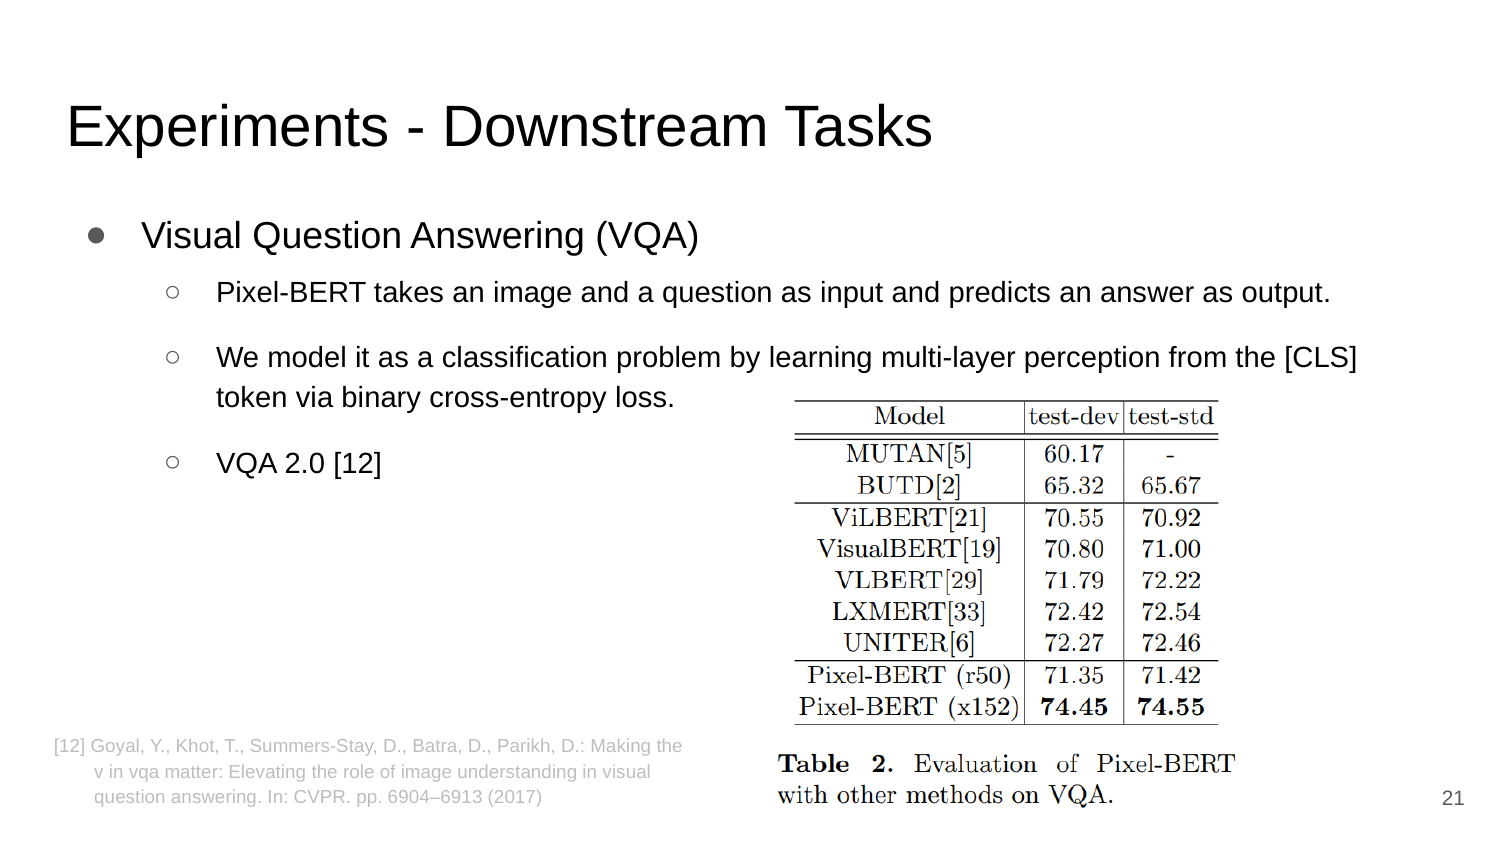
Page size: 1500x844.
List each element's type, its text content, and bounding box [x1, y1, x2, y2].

text_box [12] Goyal, Y., Khot, T., Summers-Stay, D., Batra, D., Parikh, D.: Making the v in vqa matter: Elevating the role of image understanding in visual question answering. In: CVPR. pp. 6904–6913 (2017) [20, 715, 699, 809]
title Experiments - Downstream Tasks [51, 72, 1449, 167]
list Visual Question Answering (VQA) Pixel-BERT takes an image and a question as input and predicts an answer as output. We model it as a classification problem by learning multi-layer perception from the [CLS] token via binary cross-entropy loss. VQA 2.0 [12] [51, 189, 1449, 750]
slide_number 21 [1389, 764, 1480, 830]
picture [749, 385, 1244, 819]
